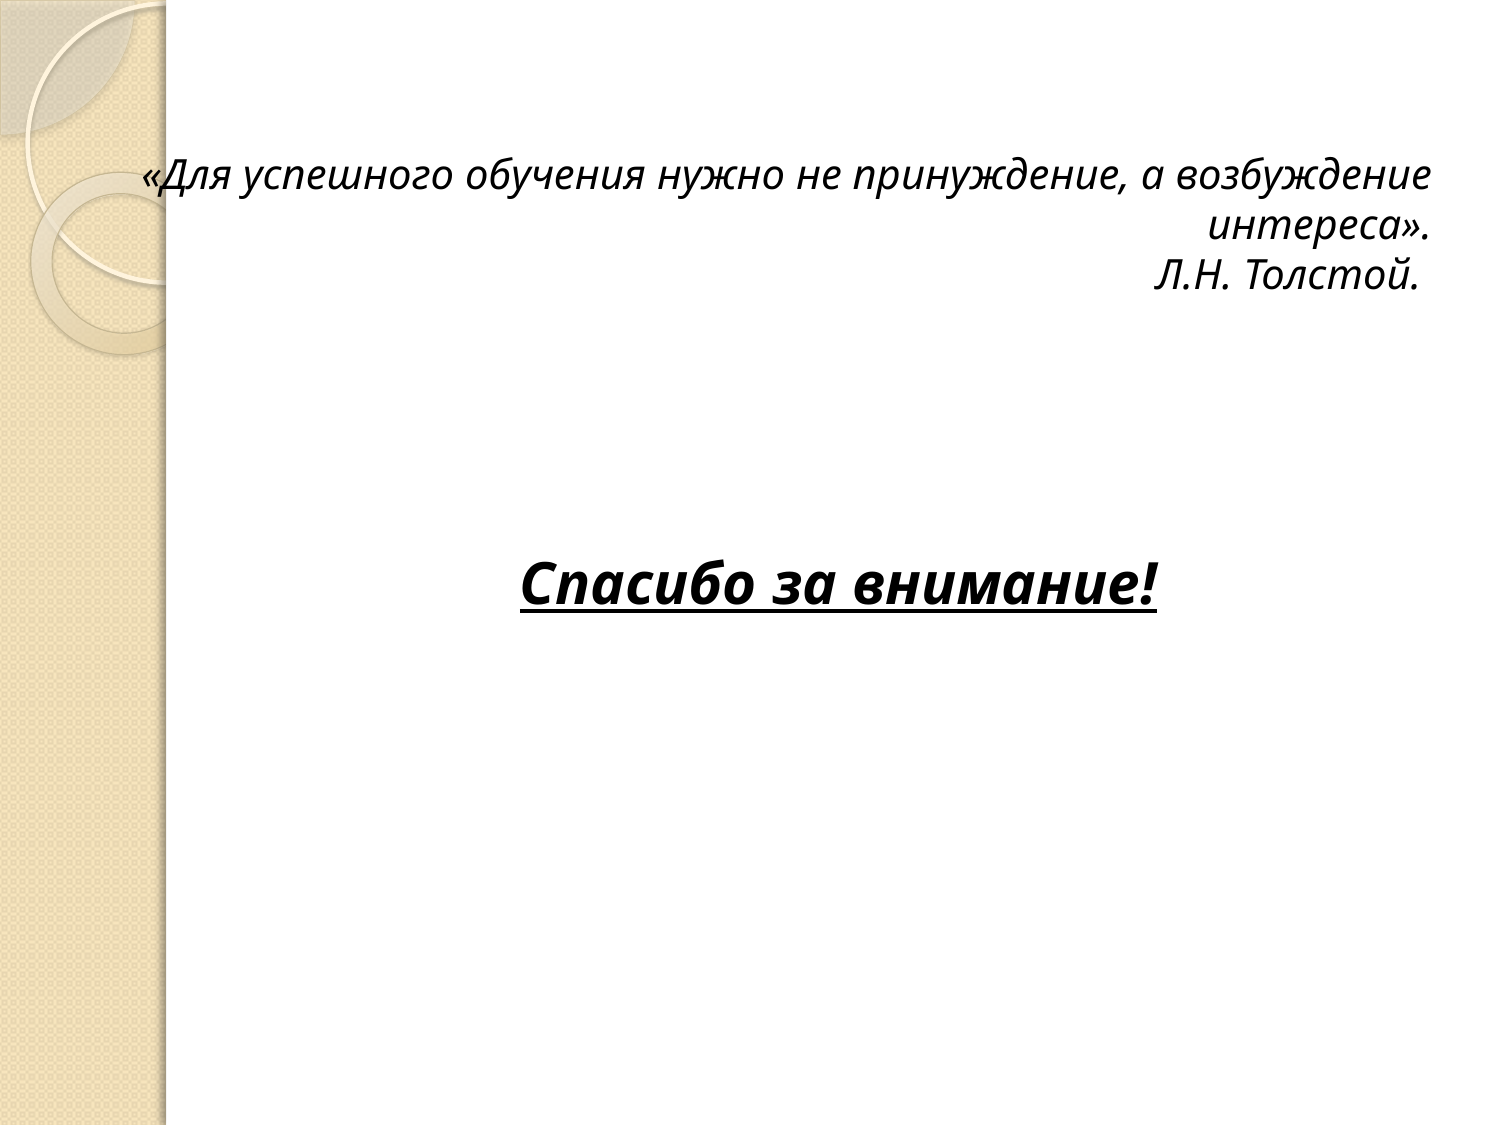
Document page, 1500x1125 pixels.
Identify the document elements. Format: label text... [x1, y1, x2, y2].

text_box «Для успешного обучения нужно не принуждение, а возбуждение интереса». Л.Н. Толстой. [88, 140, 1447, 401]
text_box Спасибо за внимание! [383, 538, 1294, 624]
